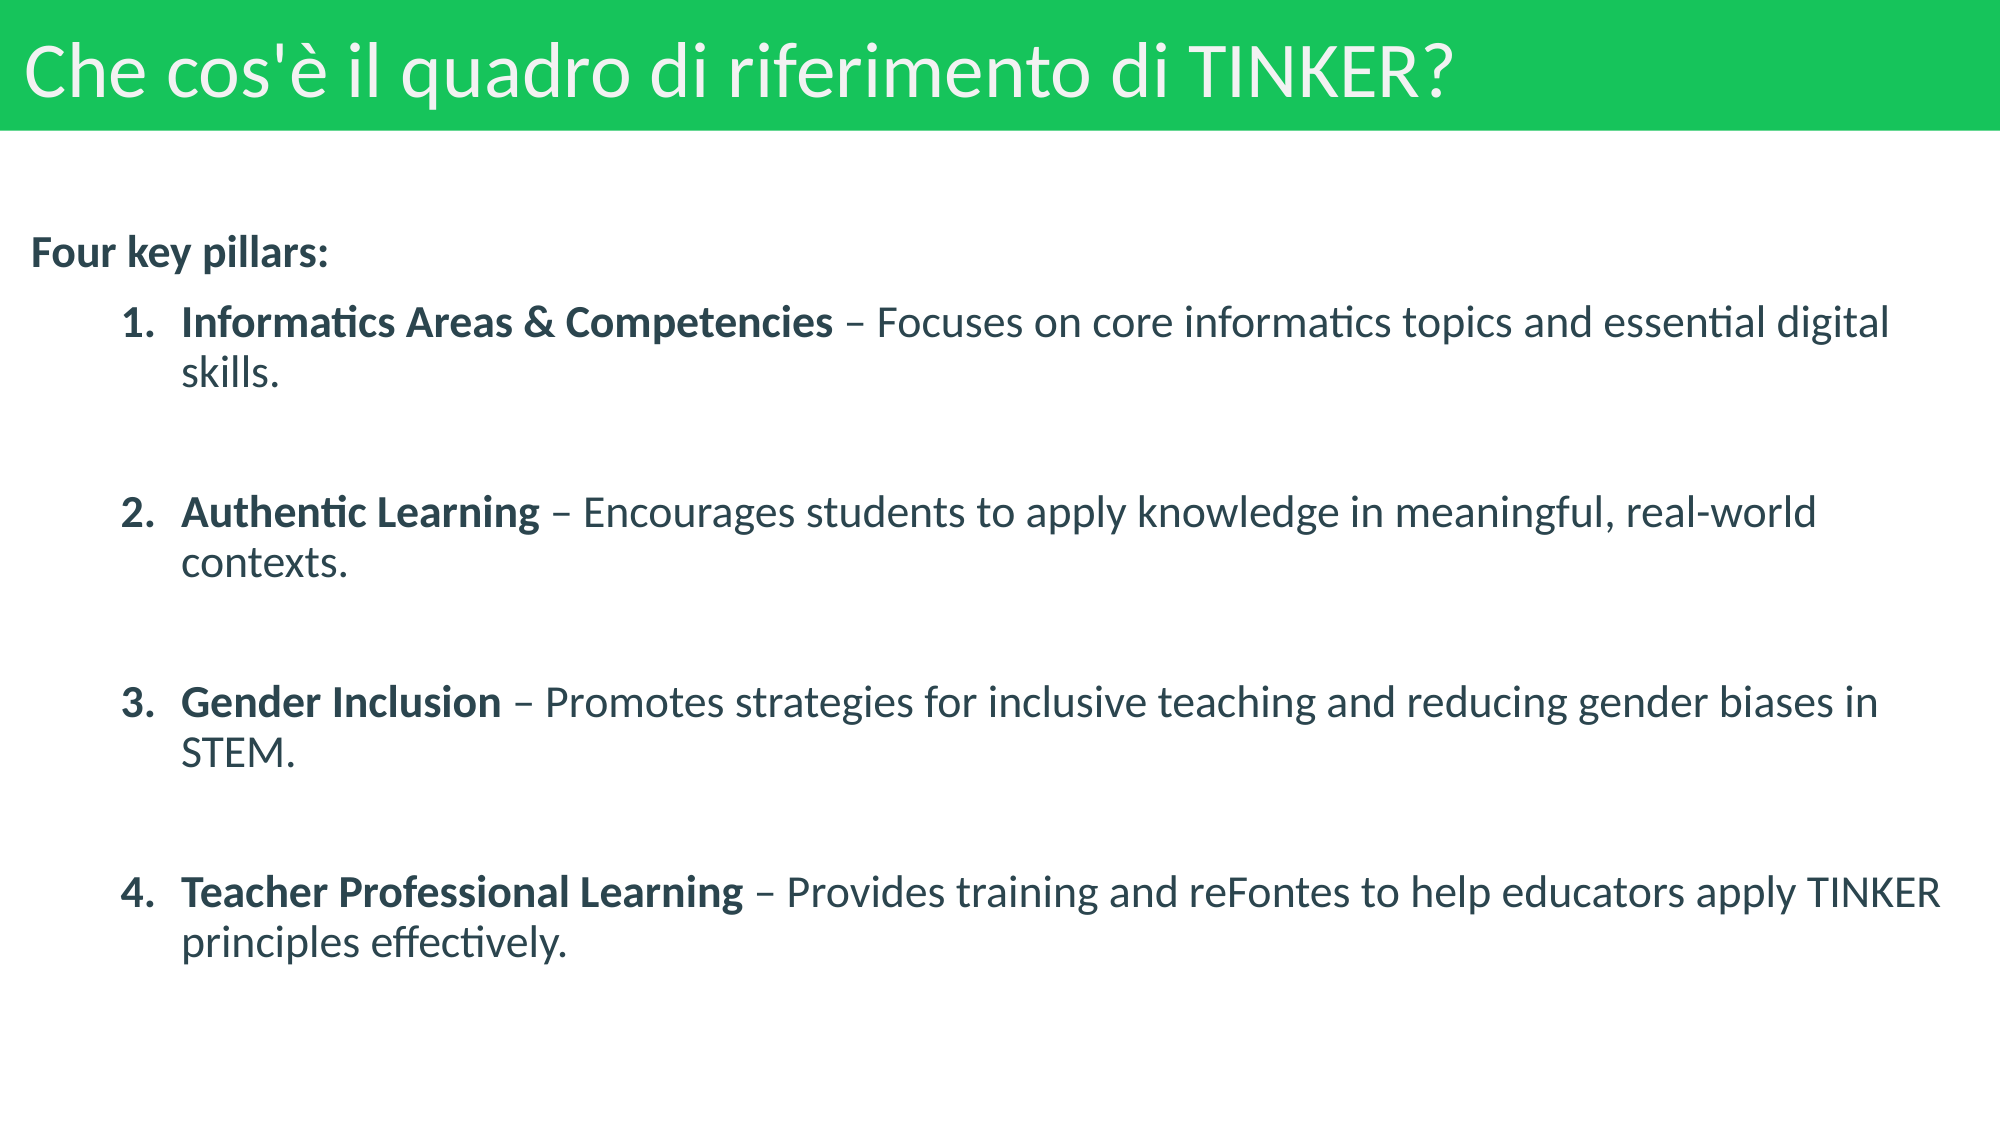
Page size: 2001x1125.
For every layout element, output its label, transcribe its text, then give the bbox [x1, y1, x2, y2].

title Che cos'è il quadro di riferimento di TINKER? [16, 13, 1976, 131]
list Four key pillars: Informatics Areas & Competencies – Focuses on core informatics topics and essential digital skills. Authentic Learning – Encourages students to apply knowledge in meaningful, real-world contexts. Gender Inclusion – Promotes strategies for inclusive teaching and reducing gender biases in STEM. Teacher Professional Learning – Provides training and reFontes to help educators apply TINKER principles effectively. [16, 144, 1976, 1108]
